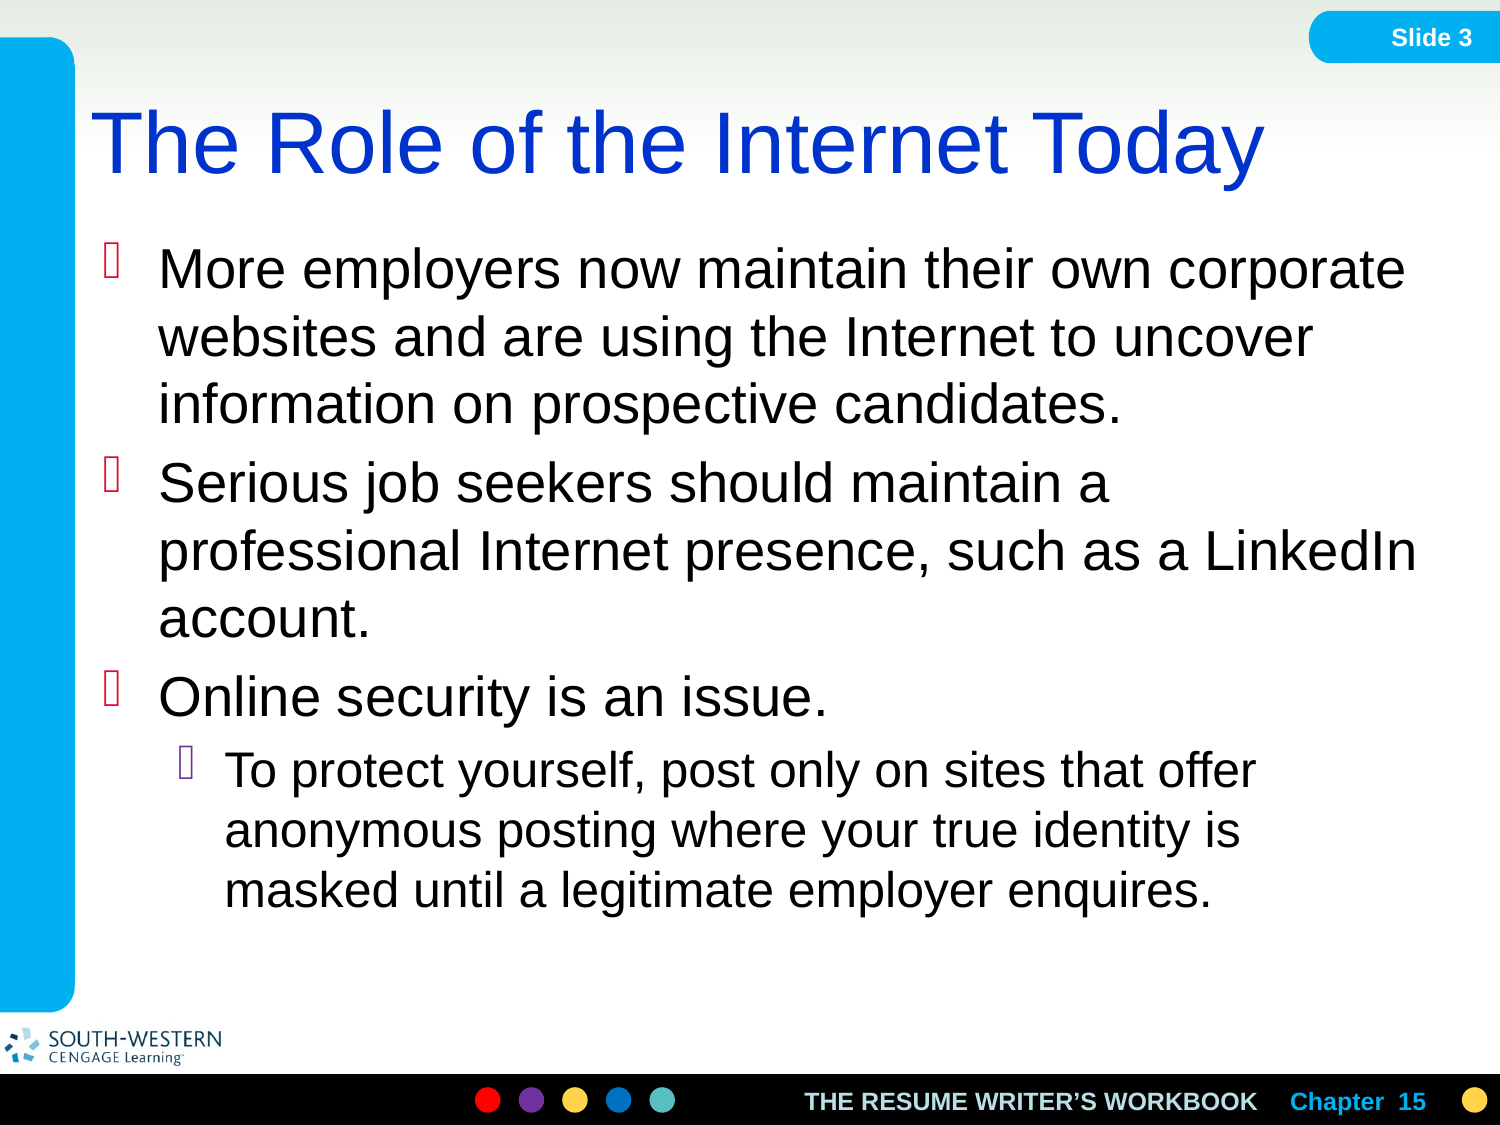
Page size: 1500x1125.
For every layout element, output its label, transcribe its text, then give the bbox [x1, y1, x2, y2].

footer Chapter 15 [1274, 1075, 1476, 1125]
list More employers now maintain their own corporate websites and are using the Internet to uncover information on prospective candidates. Serious job seekers should maintain a professional Internet presence, such as a LinkedIn account. Online security is an issue. To protect yourself, post only on sites that offer anonymous posting where your true identity is masked until a legitimate employer enquires. [87, 224, 1438, 976]
picture [0, 1022, 225, 1073]
slide_number Slide 3 [1312, 13, 1488, 93]
title The Role of the Internet Today [74, 44, 1426, 233]
